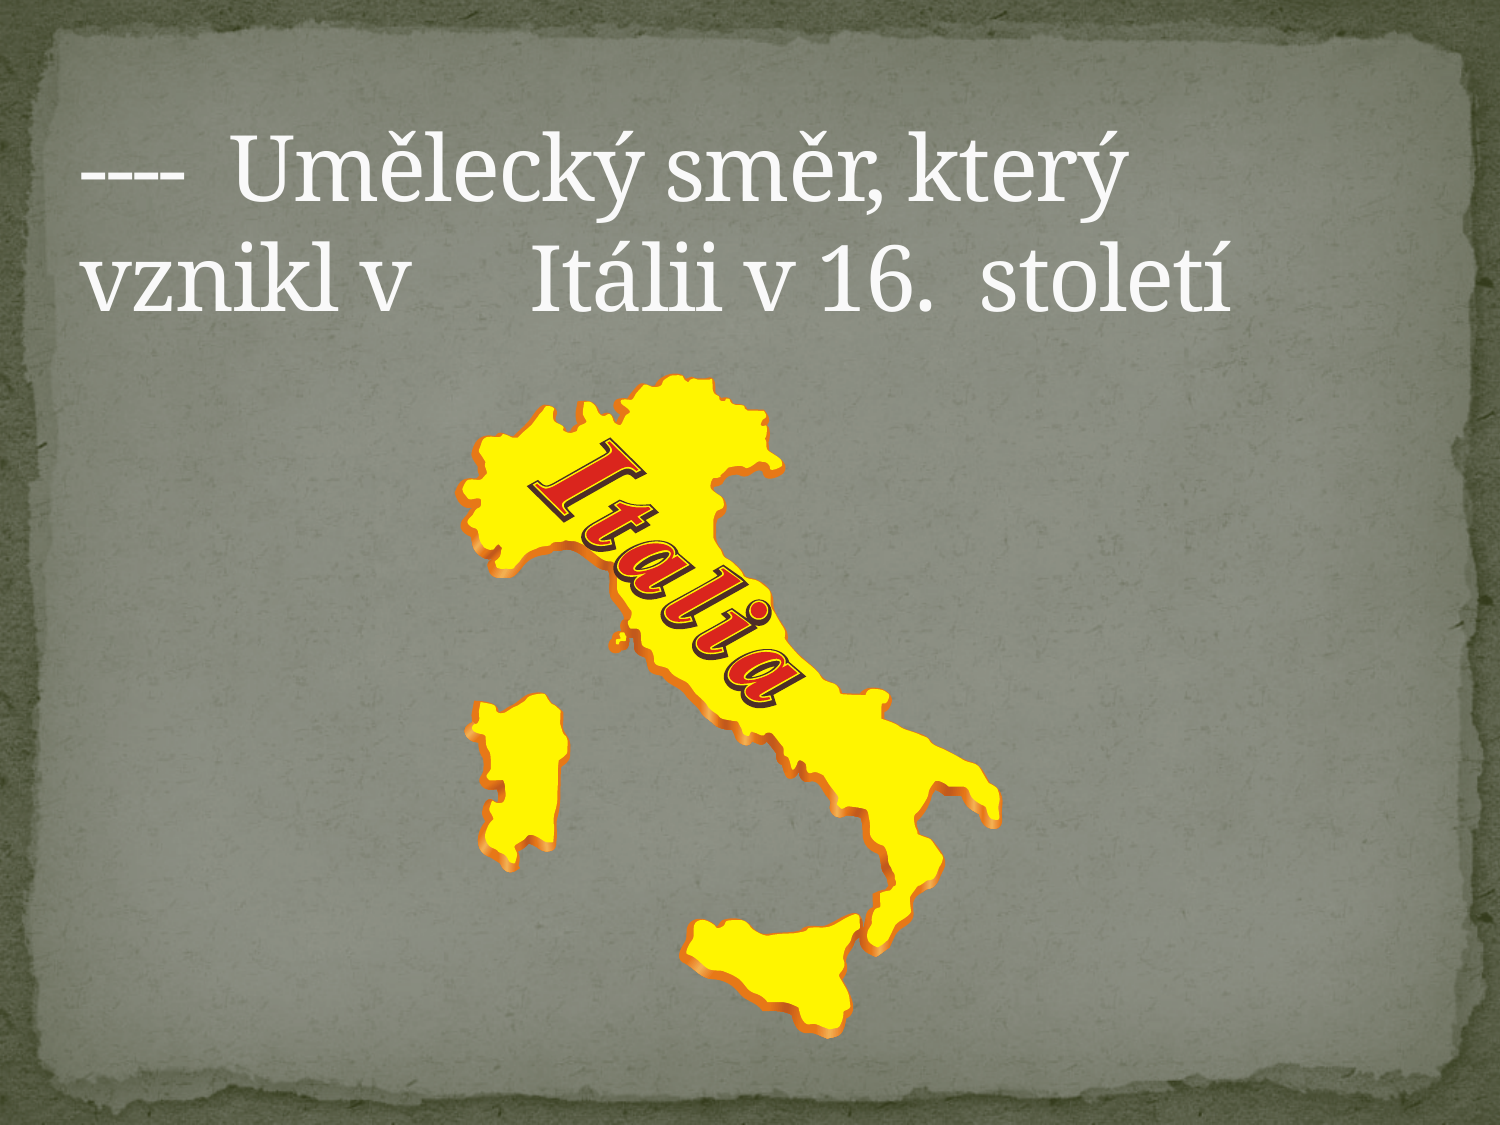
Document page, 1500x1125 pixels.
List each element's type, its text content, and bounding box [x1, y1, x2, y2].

title ---- Umělecký směr, který vznikl v Itálii v 16. století [64, 137, 1415, 338]
picture [456, 375, 1003, 1039]
